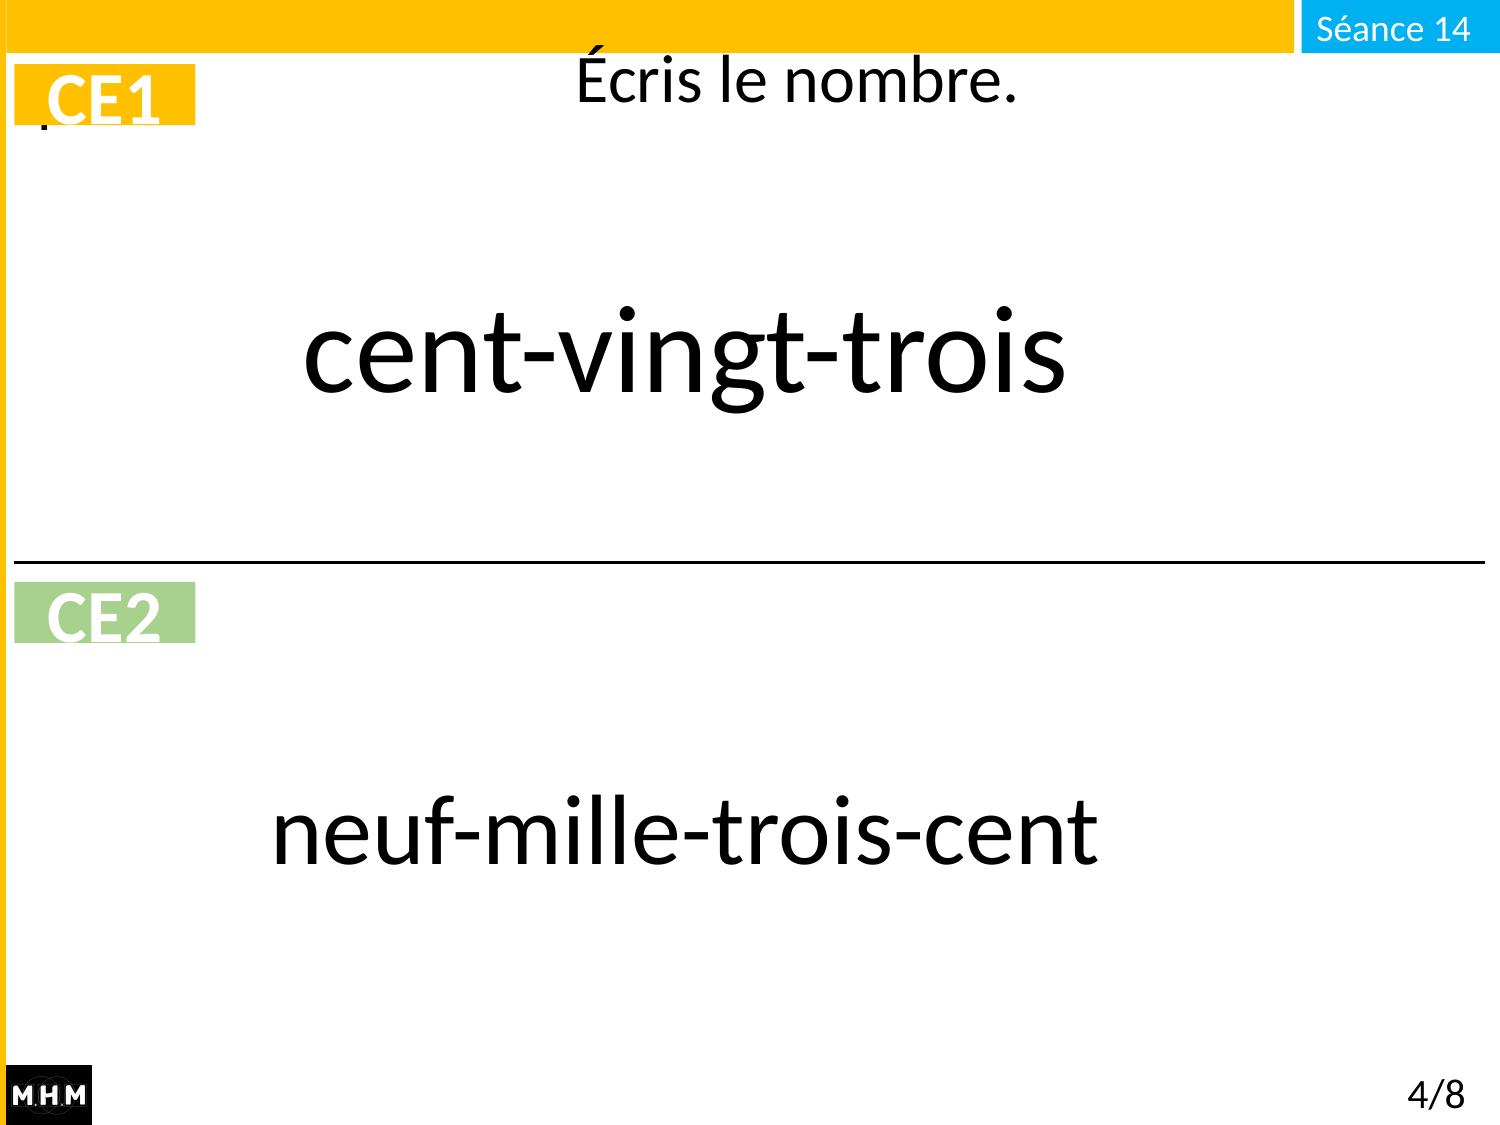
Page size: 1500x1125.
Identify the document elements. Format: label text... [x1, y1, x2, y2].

title Écris le nombre. [560, 36, 1500, 126]
text_box neuf-mille-trois-cent [71, 756, 1301, 892]
text_box CE2 [13, 581, 196, 644]
text_box cent-vingt-trois [150, 260, 1222, 426]
picture [6, 1065, 92, 1125]
list 4/8 [1373, 1064, 1500, 1125]
text_box CE1 [13, 63, 196, 126]
